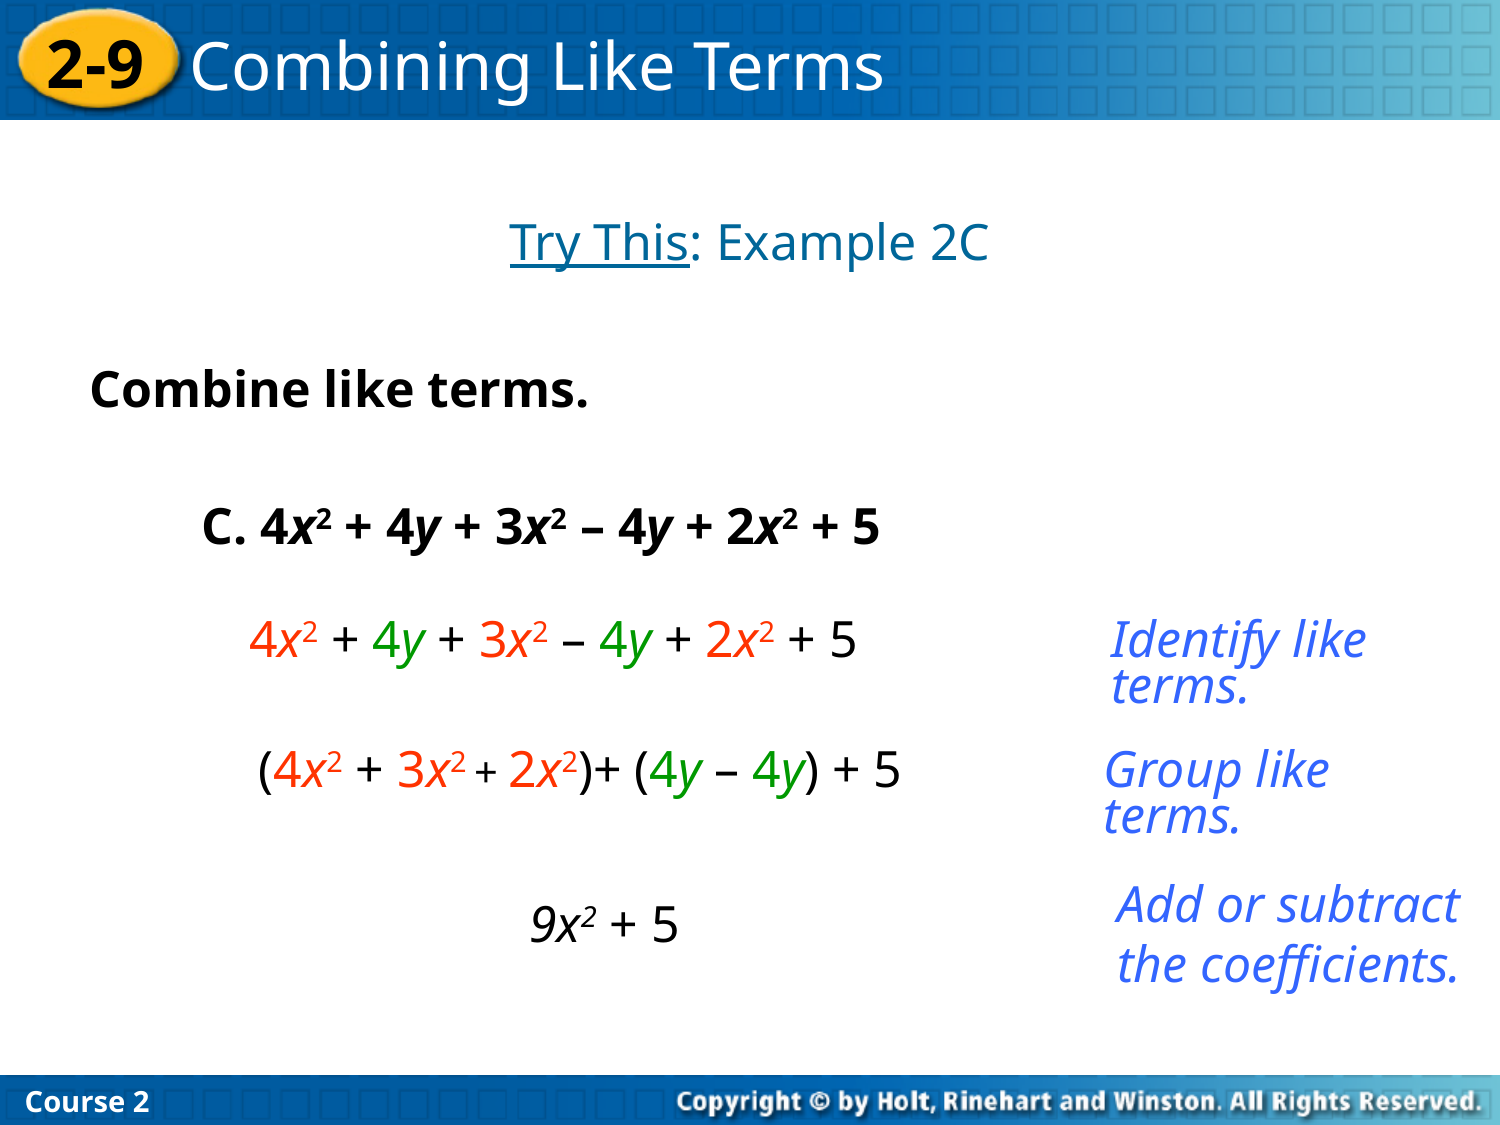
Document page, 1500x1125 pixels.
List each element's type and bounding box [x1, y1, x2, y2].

text_box [0, 0, 1500, 1125]
